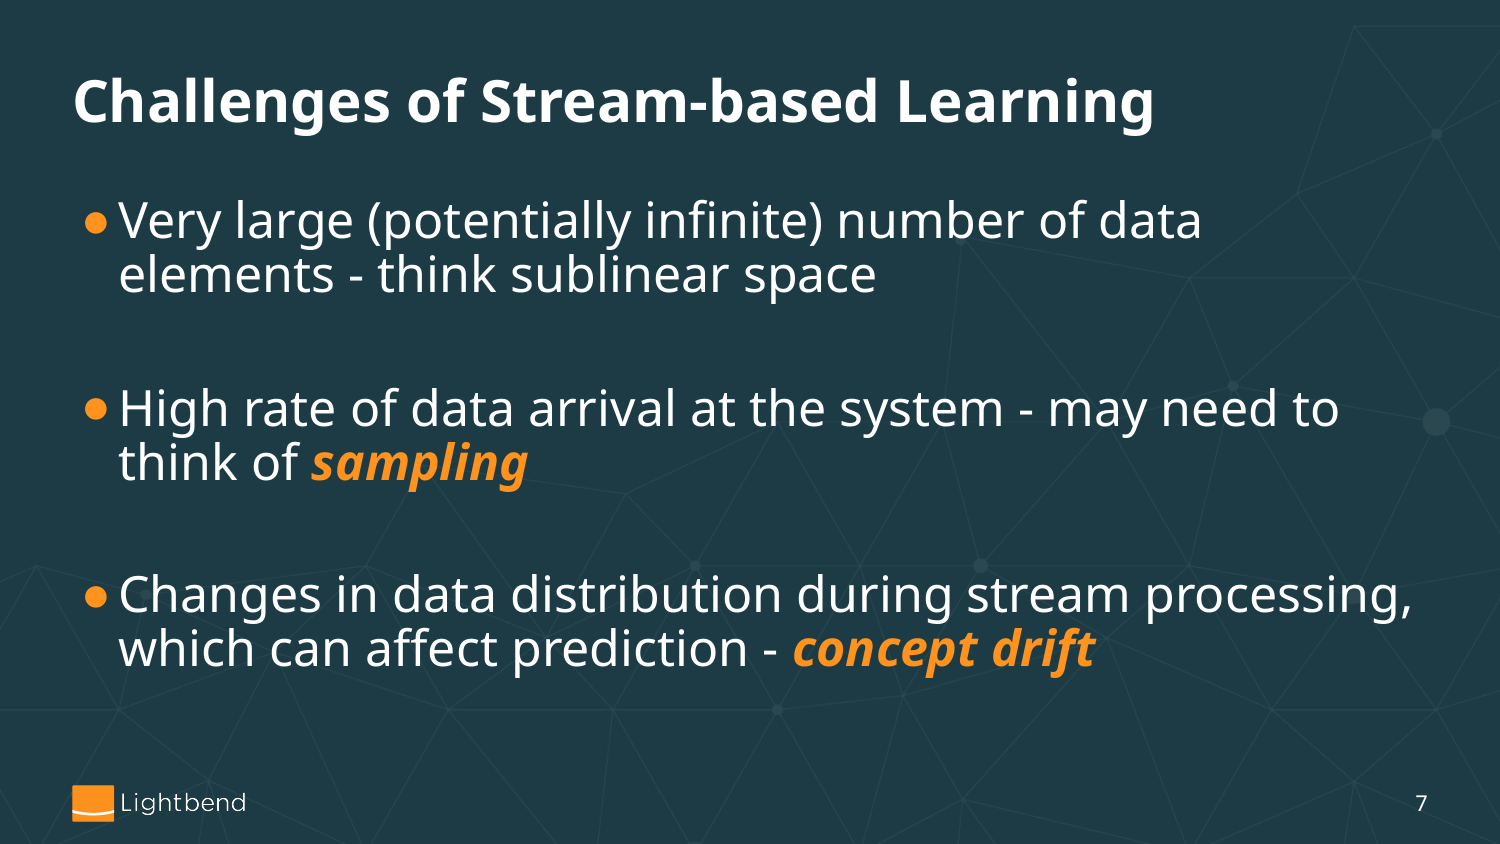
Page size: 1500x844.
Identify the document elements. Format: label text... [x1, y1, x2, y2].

list Very large (potentially infinite) number of data elements - think sublinear space High rate of data arrival at the system - may need to think of sampling Changes in data distribution during stream processing, which can affect prediction - concept drift [72, 195, 1428, 760]
title Challenges of Stream-based Learning [72, 54, 1428, 153]
slide_number ‹#› [1090, 782, 1428, 827]
picture [72, 785, 245, 822]
